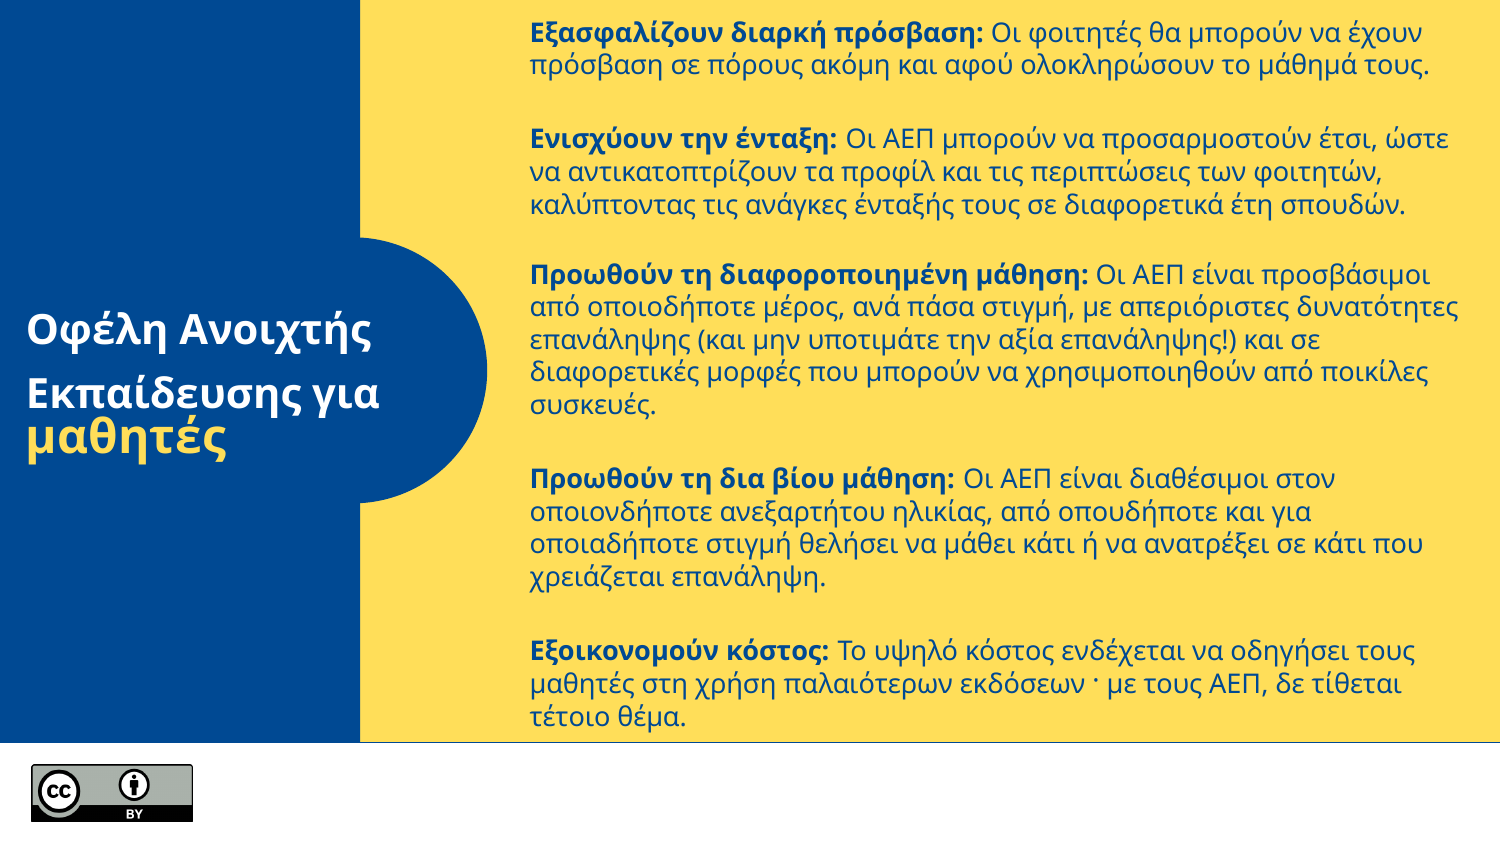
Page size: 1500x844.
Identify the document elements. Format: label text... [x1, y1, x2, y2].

text_box [0, 750, 1500, 844]
picture [31, 764, 193, 822]
text_box [259, 237, 446, 274]
text_box Οφέλη Ανοιχτής Εκπαίδευσης για μαθητές [10, 274, 488, 479]
text_box Εξασφαλίζουν διαρκή πρόσβαση: Οι φοιτητές θα μπορούν να έχουν πρόσβαση σε πόρους ακόμη και αφού ολοκληρώσουν το μάθημά τους. Ενισχύουν την ένταξη: Οι ΑΕΠ μπορούν να προσαρμοστούν έτσι, ώστε να αντικατοπτρίζουν τα προφίλ και τις περιπτώσεις των φοιτητών, καλύπτοντας τις ανάγκες ένταξής τους σε διαφορετικά έτη σπουδών. Προωθούν τη διαφοροποιημένη μάθηση: Οι ΑΕΠ είναι προσβάσιμοι από οποιοδήποτε μέρος, ανά πάσα στιγμή, με απεριόριστες δυνατότητες επανάληψης (και μην υποτιμάτε την αξία επανάληψης!) και σε διαφορετικές μορφές που μπορούν να χρησιμοποιηθούν από ποικίλες συσκευές. Προωθούν τη δια βίου μάθηση: Οι ΑΕΠ είναι διαθέσιμοι στον οποιονδήποτε ανεξαρτήτου ηλικίας, από οπουδήποτε και για οποιαδήποτε στιγμή θελήσει να μάθει κάτι ή να ανατρέξει σε κάτι που χρειάζεται επανάληψη. Εξοικονομούν κόστος: Το υψηλό κόστος ενδέχεται να οδηγήσει τους μαθητές στη χρήση παλαιότερων εκδόσεων · με τους ΑΕΠ, δε τίθεται τέτοιο θέμα. [514, 0, 1492, 741]
text_box [0, 0, 361, 742]
text_box [274, 479, 431, 504]
